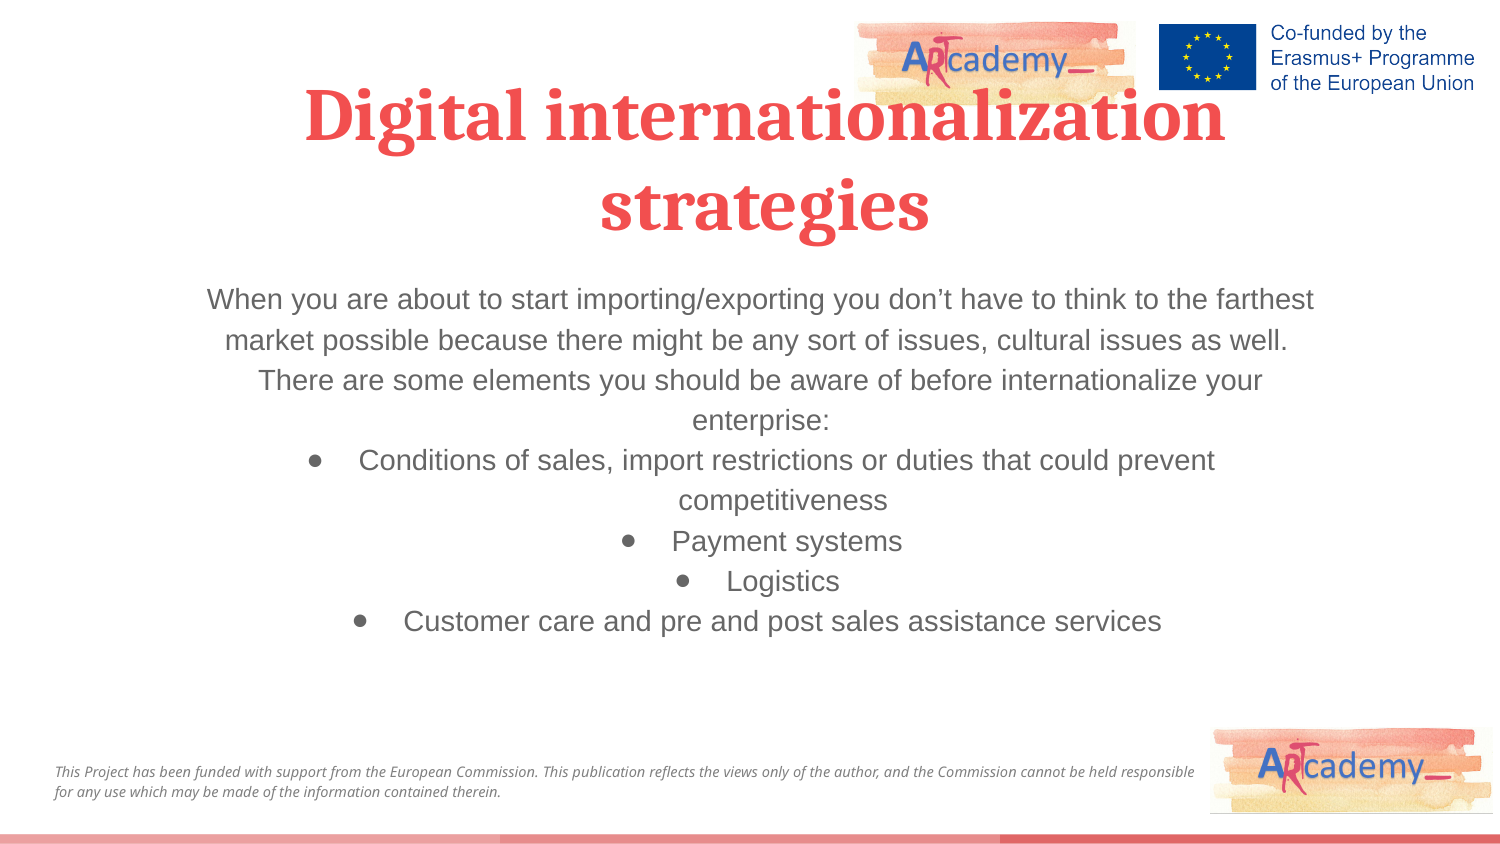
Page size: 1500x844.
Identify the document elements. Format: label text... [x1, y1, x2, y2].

title Digital internationalization strategies [180, 142, 1352, 351]
picture [1210, 709, 1493, 844]
picture [854, 2, 1137, 138]
text_box This Project has been funded with support from the European Commission. This publication reflects the views only of the author, and the Commission cannot be held responsible for any use which may be made of the information contained therein. [39, 754, 1205, 799]
picture [1158, 24, 1474, 94]
list When you are about to start importing/exporting you don’t have to think to the farthest market possible because there might be any sort of issues, cultural issues as well. There are some elements you should be aware of before internationalize your enterprise: Conditions of sales, import restrictions or duties that could prevent competitiveness Payment systems Logistics Customer care and pre and post sales assistance services [164, 260, 1336, 666]
